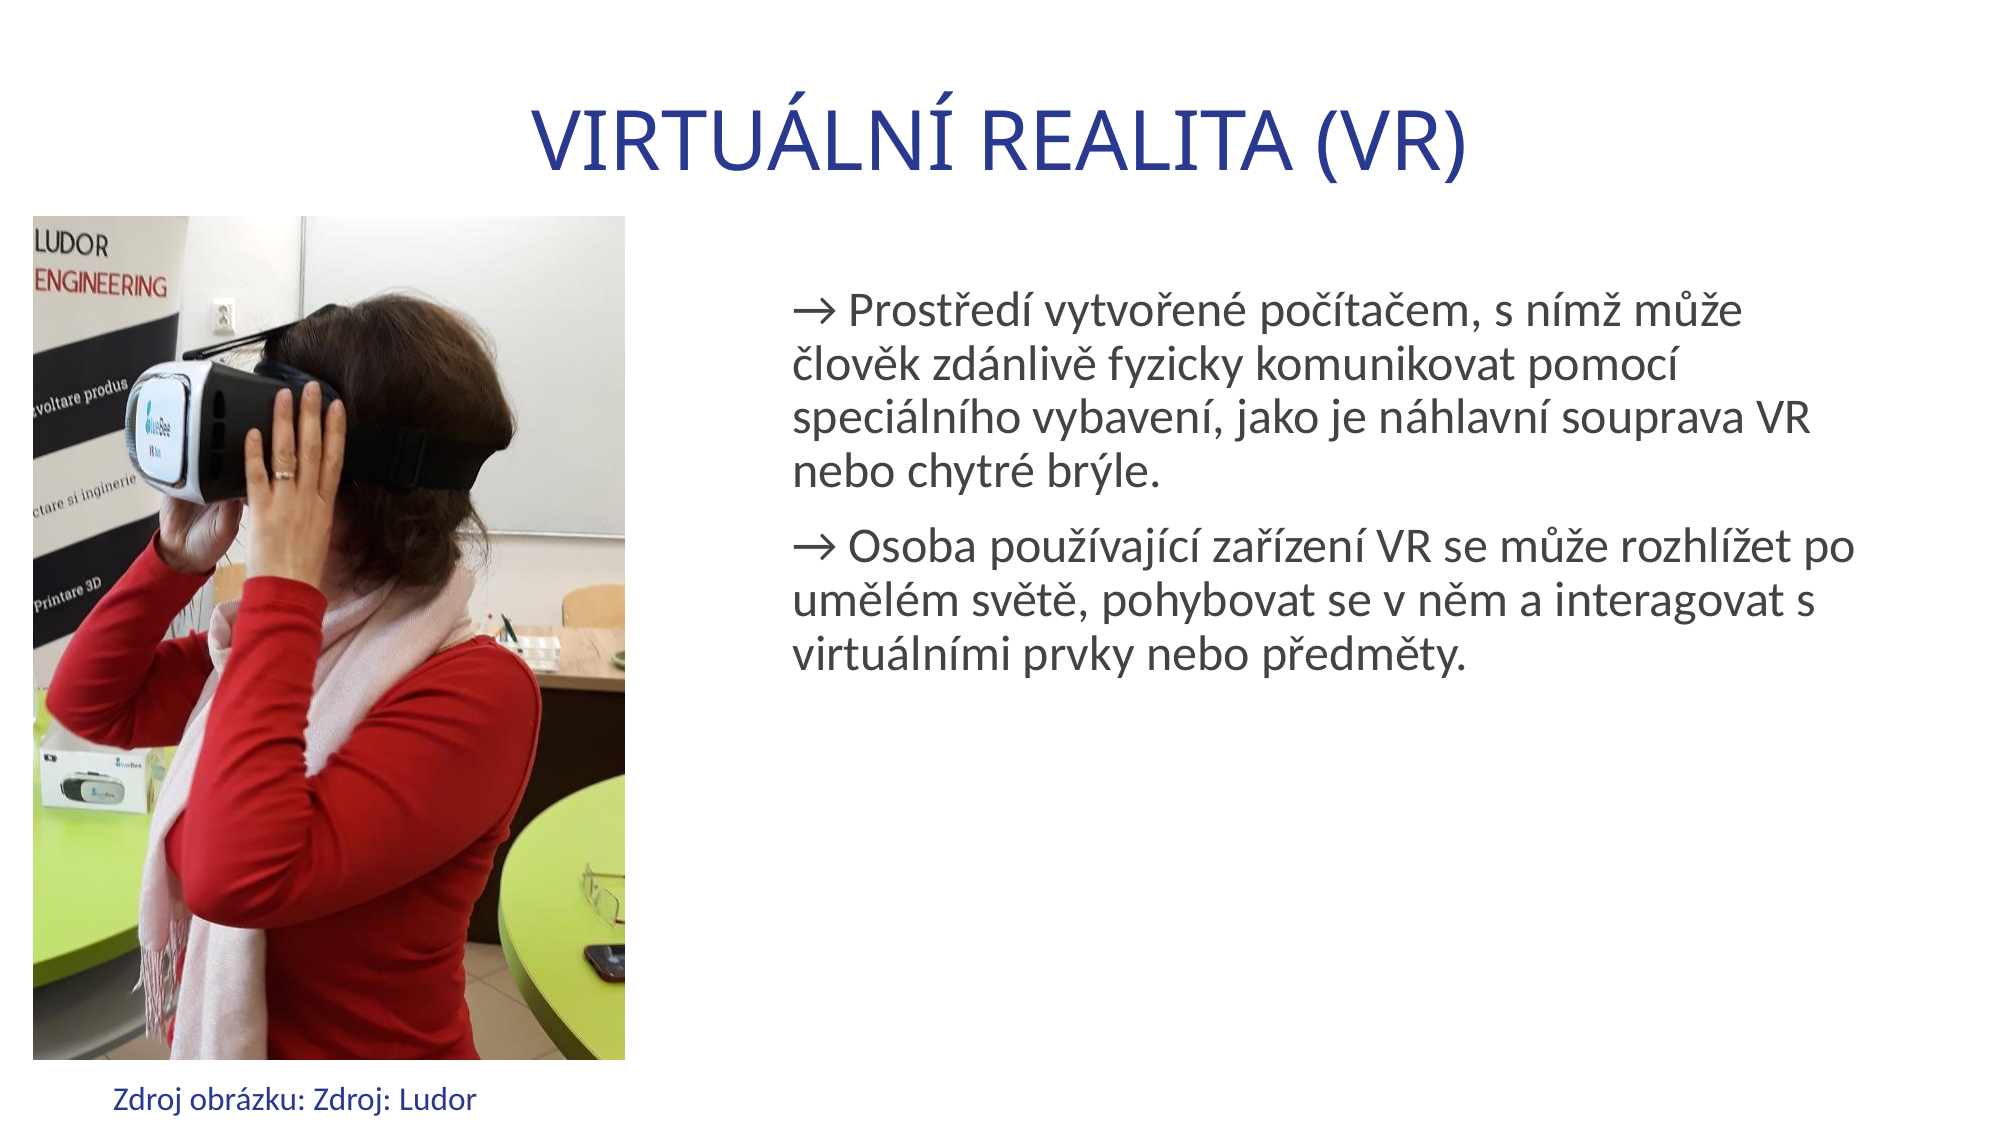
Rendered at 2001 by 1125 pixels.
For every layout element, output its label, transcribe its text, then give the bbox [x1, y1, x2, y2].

title VIRTUÁLNÍ REALITA (VR) [174, 37, 1825, 249]
list → Prostředí vytvořené počítačem, s nímž může člověk zdánlivě fyzicky komunikovat pomocí speciálního vybavení, jako je náhlavní souprava VR nebo chytré brýle. → Osoba používající zařízení VR se může rozhlížet po umělém světě, pohybovat se v něm a interagovat s virtuálními prvky nebo předměty. [717, 275, 1887, 1037]
text_box Zdroj obrázku: Zdroj: Ludor Engineering [98, 1069, 579, 1125]
picture [33, 216, 625, 1060]
